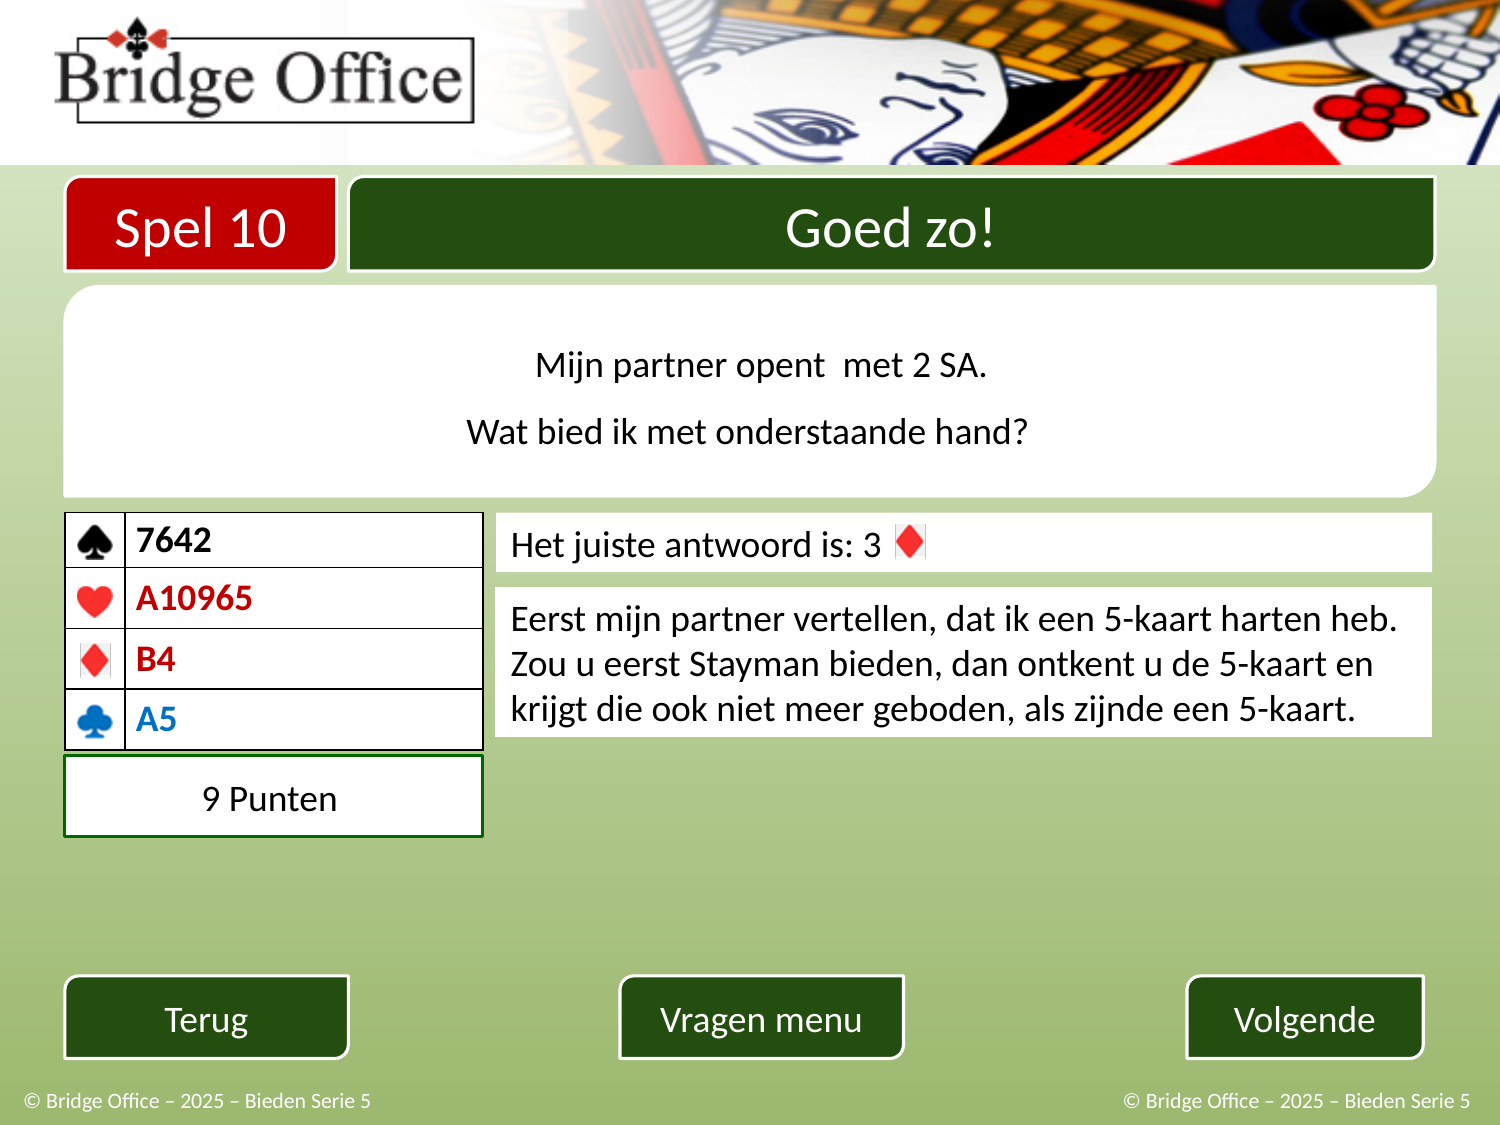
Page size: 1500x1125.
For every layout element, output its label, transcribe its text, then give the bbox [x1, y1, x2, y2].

picture [892, 524, 928, 561]
table_cell B4 [126, 629, 482, 688]
table_cell [66, 568, 124, 628]
text_box © Bridge Office – 2025 – Bieden Serie 5 [8, 1079, 393, 1121]
picture [77, 643, 114, 679]
table_cell [66, 690, 124, 749]
text_box [63, 284, 1437, 498]
text_box Eerst mijn partner vertellen, dat ik een 5-kaart harten heb. Zou u eerst Stayman bieden, dan ontkent u de 5-kaart en krijgt die ook niet meer geboden, als zijnde een 5-kaart. [495, 587, 1432, 737]
picture [77, 585, 114, 618]
table_cell A5 [126, 690, 482, 749]
table_cell [66, 629, 124, 688]
table_header [66, 513, 124, 567]
text_box Het juiste antwoord is: 3 [496, 512, 1433, 573]
text_box Volgende [1185, 974, 1425, 1061]
table_cell A10965 [126, 568, 482, 628]
text_box 9 Punten [63, 754, 484, 838]
text_box Terug [63, 974, 350, 1061]
table_header 7642 [126, 513, 482, 567]
text_box Mijn partner opent met 2 SA. [508, 332, 1015, 393]
text_box © Bridge Office – 2025 – Bieden Serie 5 [1107, 1079, 1500, 1121]
picture [77, 524, 114, 561]
text_box Goed zo! [346, 179, 1437, 273]
text_box Vragen menu [618, 974, 906, 1061]
picture [0, 0, 1500, 166]
text_box Wat bied ik met onderstaande hand? [451, 399, 1072, 460]
picture [77, 703, 114, 740]
text_box Spel 10 [63, 179, 339, 273]
